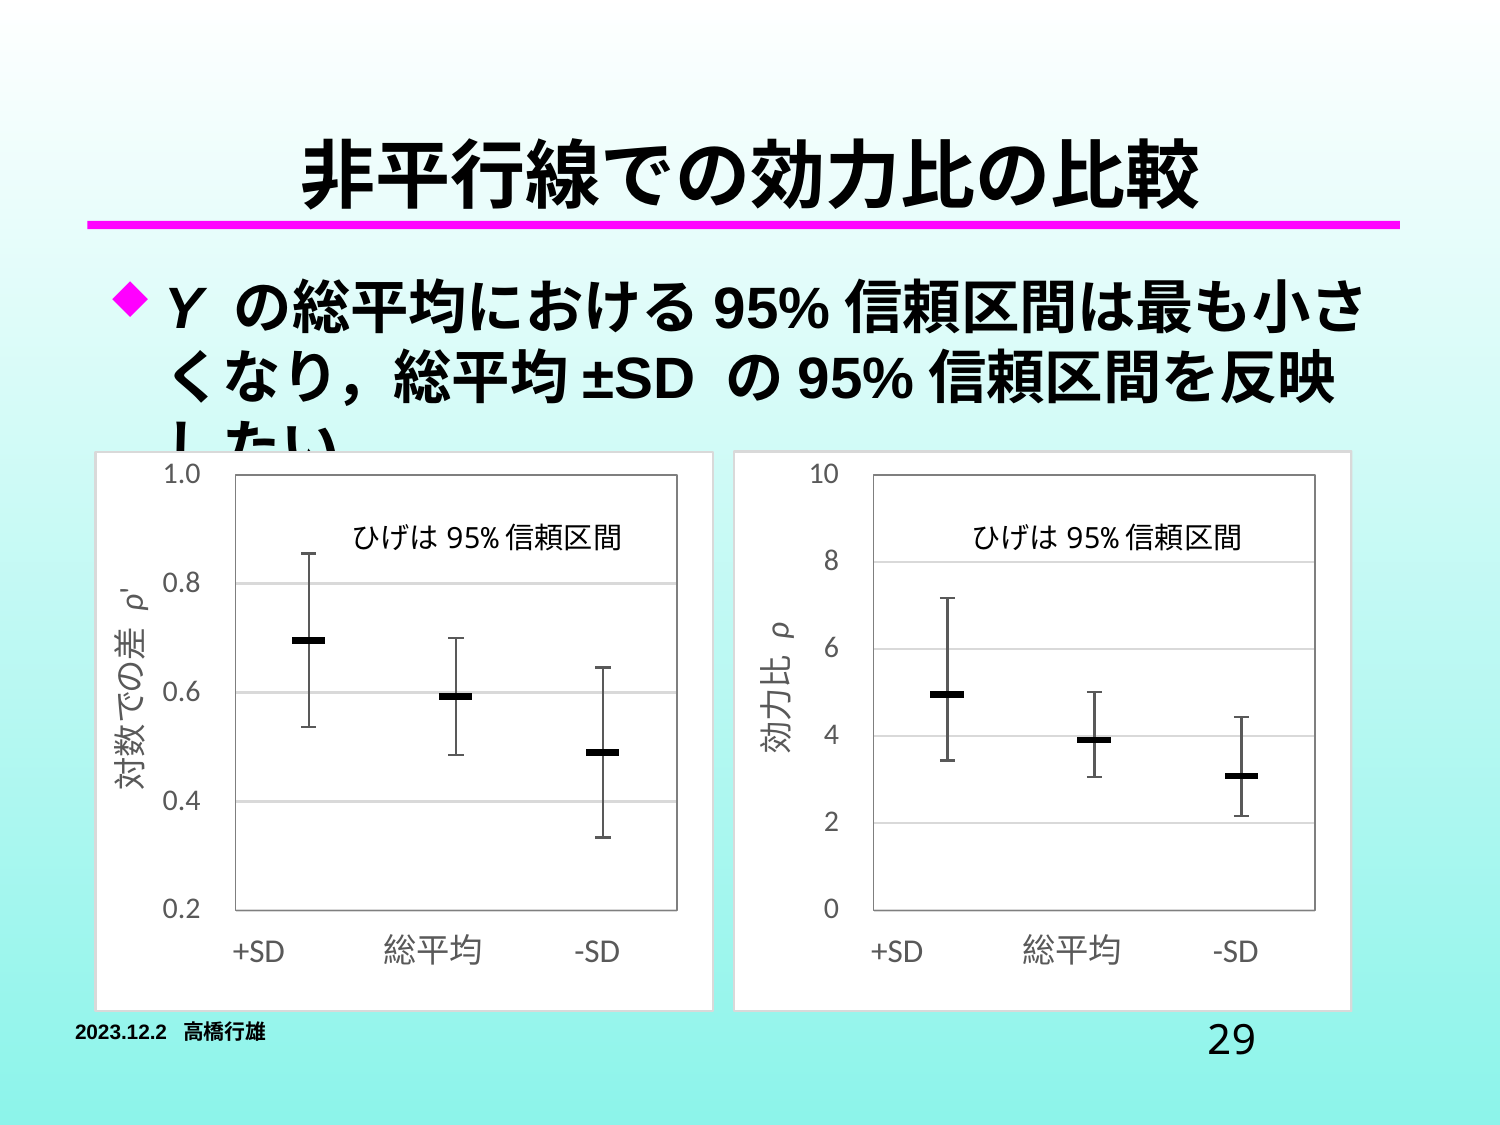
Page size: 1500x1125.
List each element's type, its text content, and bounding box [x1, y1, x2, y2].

picture [93, 450, 714, 1012]
title 非平行線での効力比の比較 [112, 43, 1388, 225]
picture [732, 449, 1353, 1012]
list Y の総平均における95%信頼区間は最も小さくなり，総平均±SD の95%信頼区間を反映したい． [93, 262, 1407, 436]
